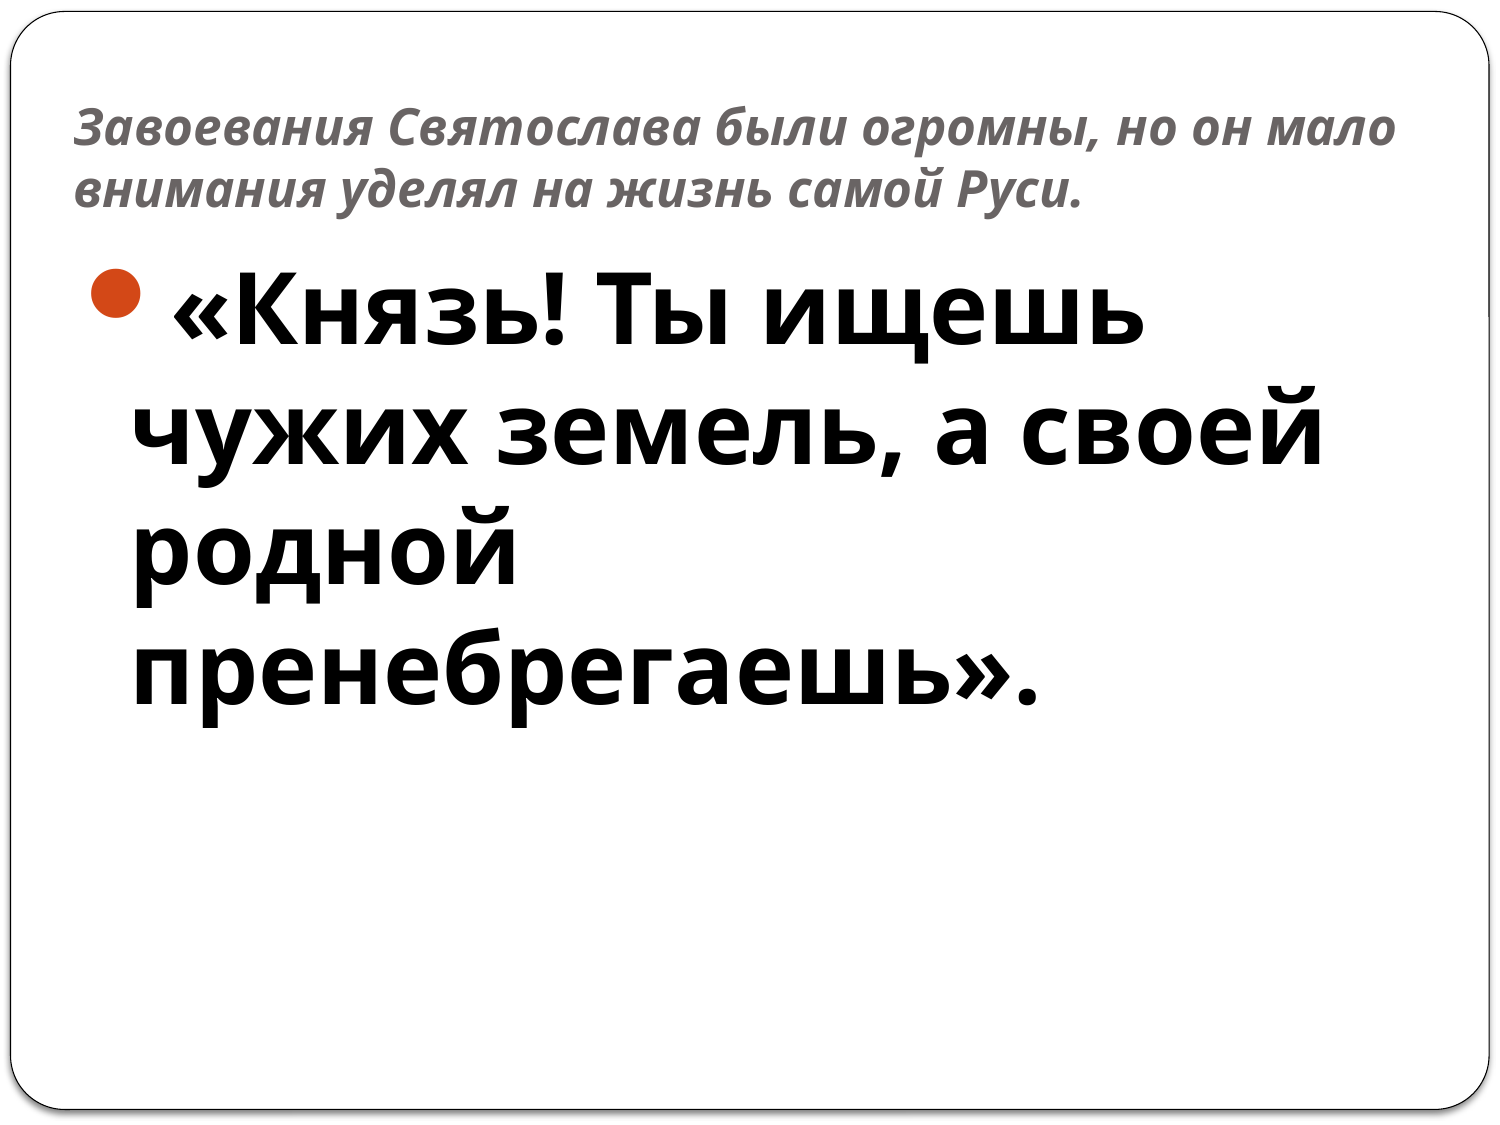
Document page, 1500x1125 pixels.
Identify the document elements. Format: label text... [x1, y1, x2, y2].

title Завоевания Святослава были огромны, но он мало внимания уделял на жизнь самой Руси. [58, 45, 1425, 233]
list «Князь! Ты ищешь чужих земель, а своей родной пренебрегаешь». [70, 237, 1425, 1067]
